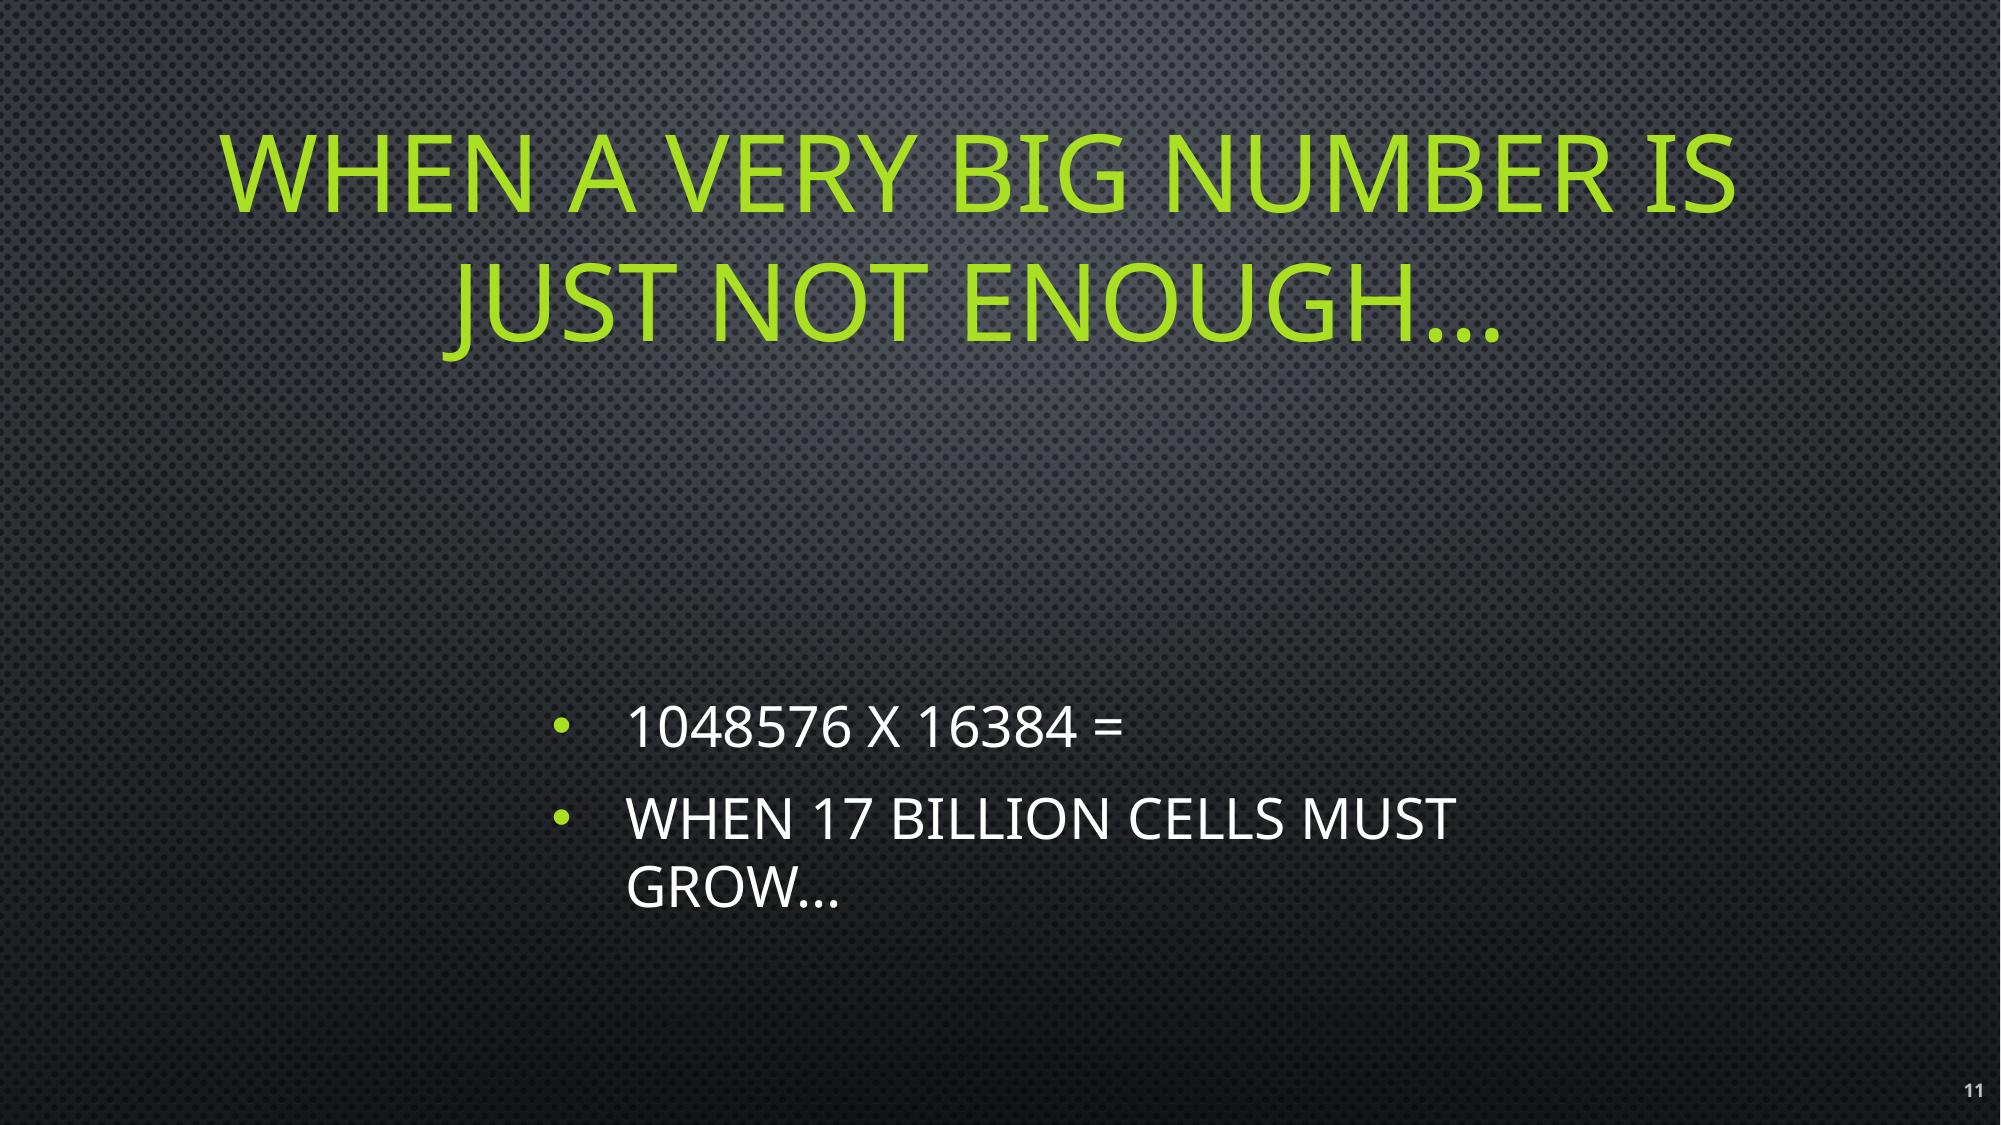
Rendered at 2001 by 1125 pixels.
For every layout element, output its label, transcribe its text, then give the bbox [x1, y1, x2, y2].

title When a very big number is just not enough… [116, 94, 1842, 371]
list 1048576 x 16384 = When 17 billion cells must grow... [536, 682, 1625, 929]
slide_number 11 [1909, 1061, 2000, 1122]
